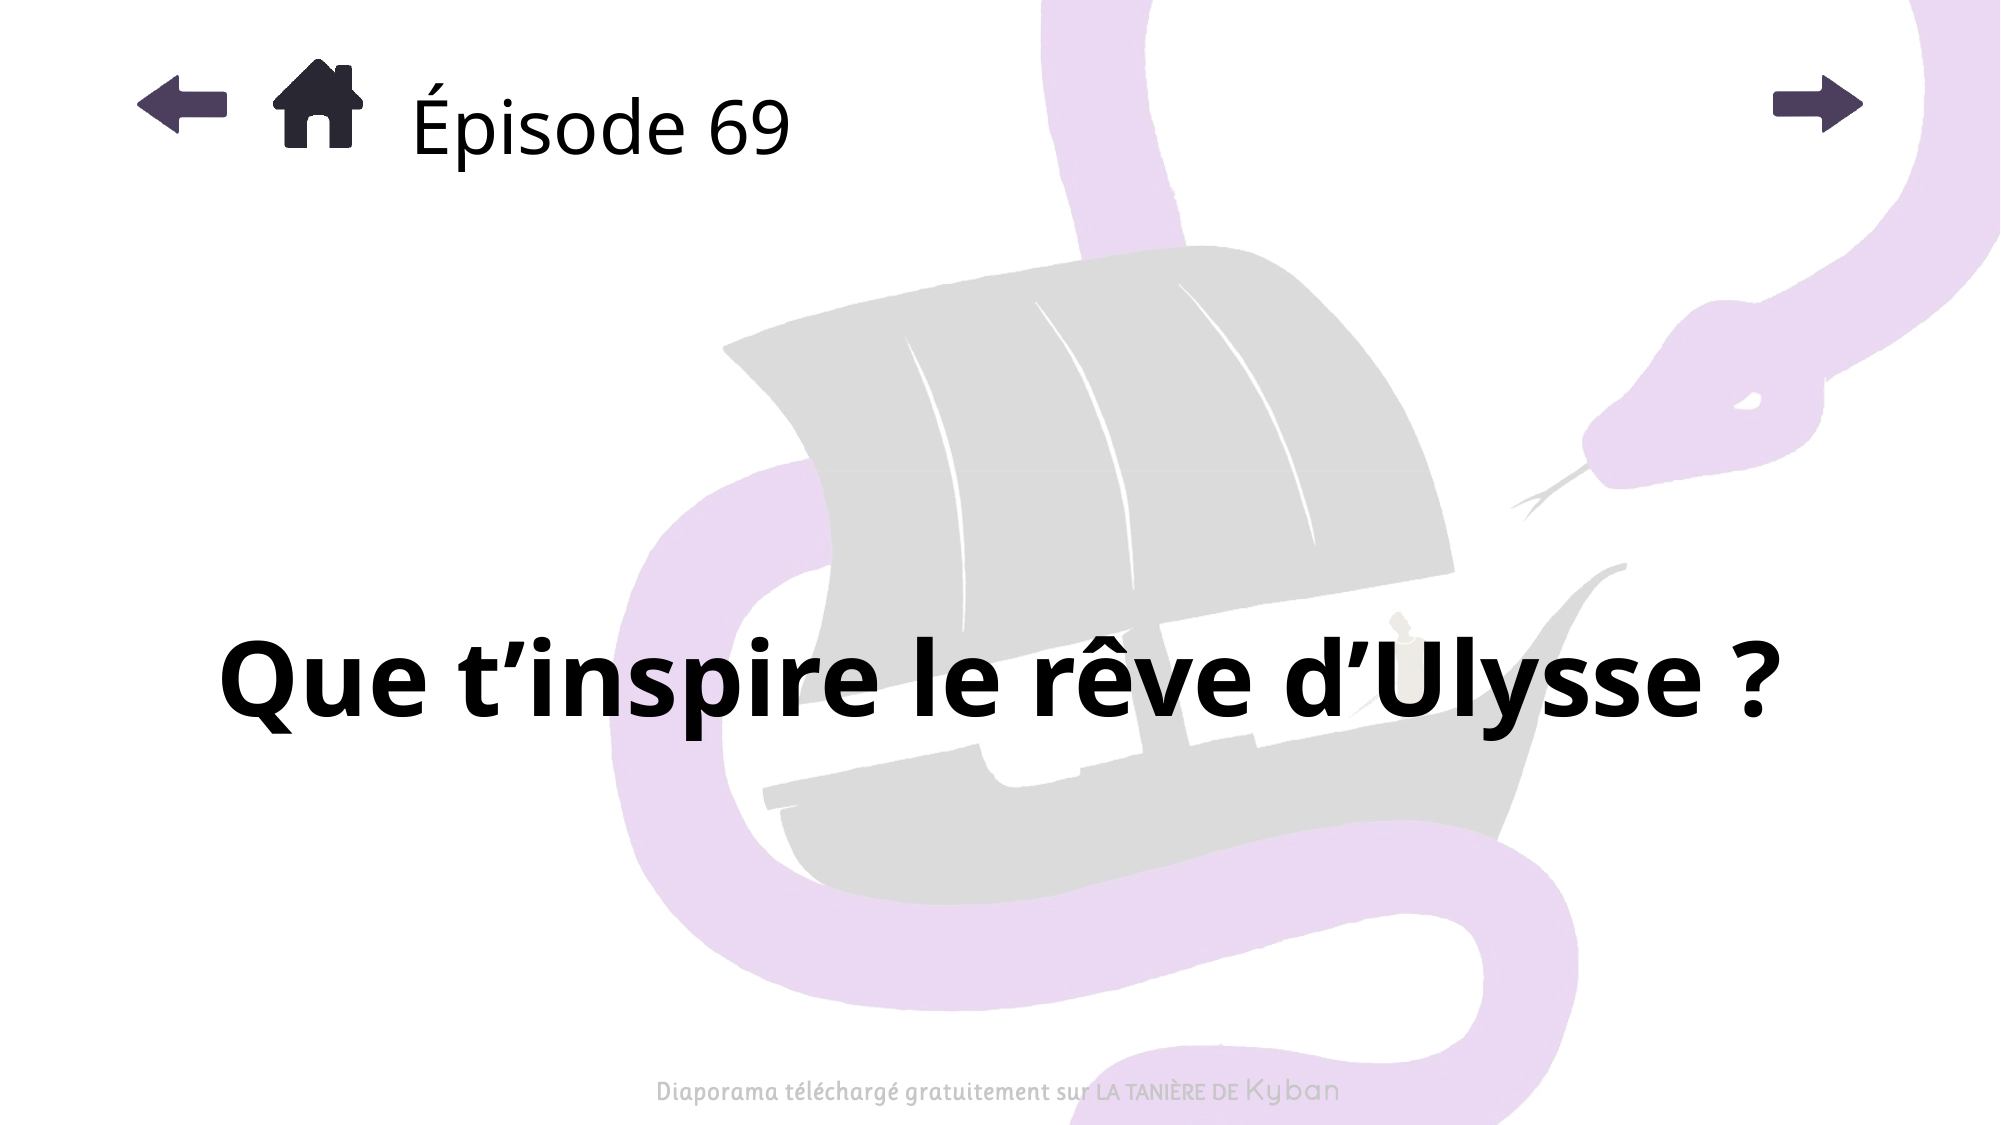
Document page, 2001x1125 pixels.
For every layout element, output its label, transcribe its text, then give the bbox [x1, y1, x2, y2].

list Que t’inspire le rêve d’Ulysse ? [137, 299, 1863, 1014]
picture [0, 0, 2001, 1125]
title Épisode 69 [395, 59, 1863, 202]
